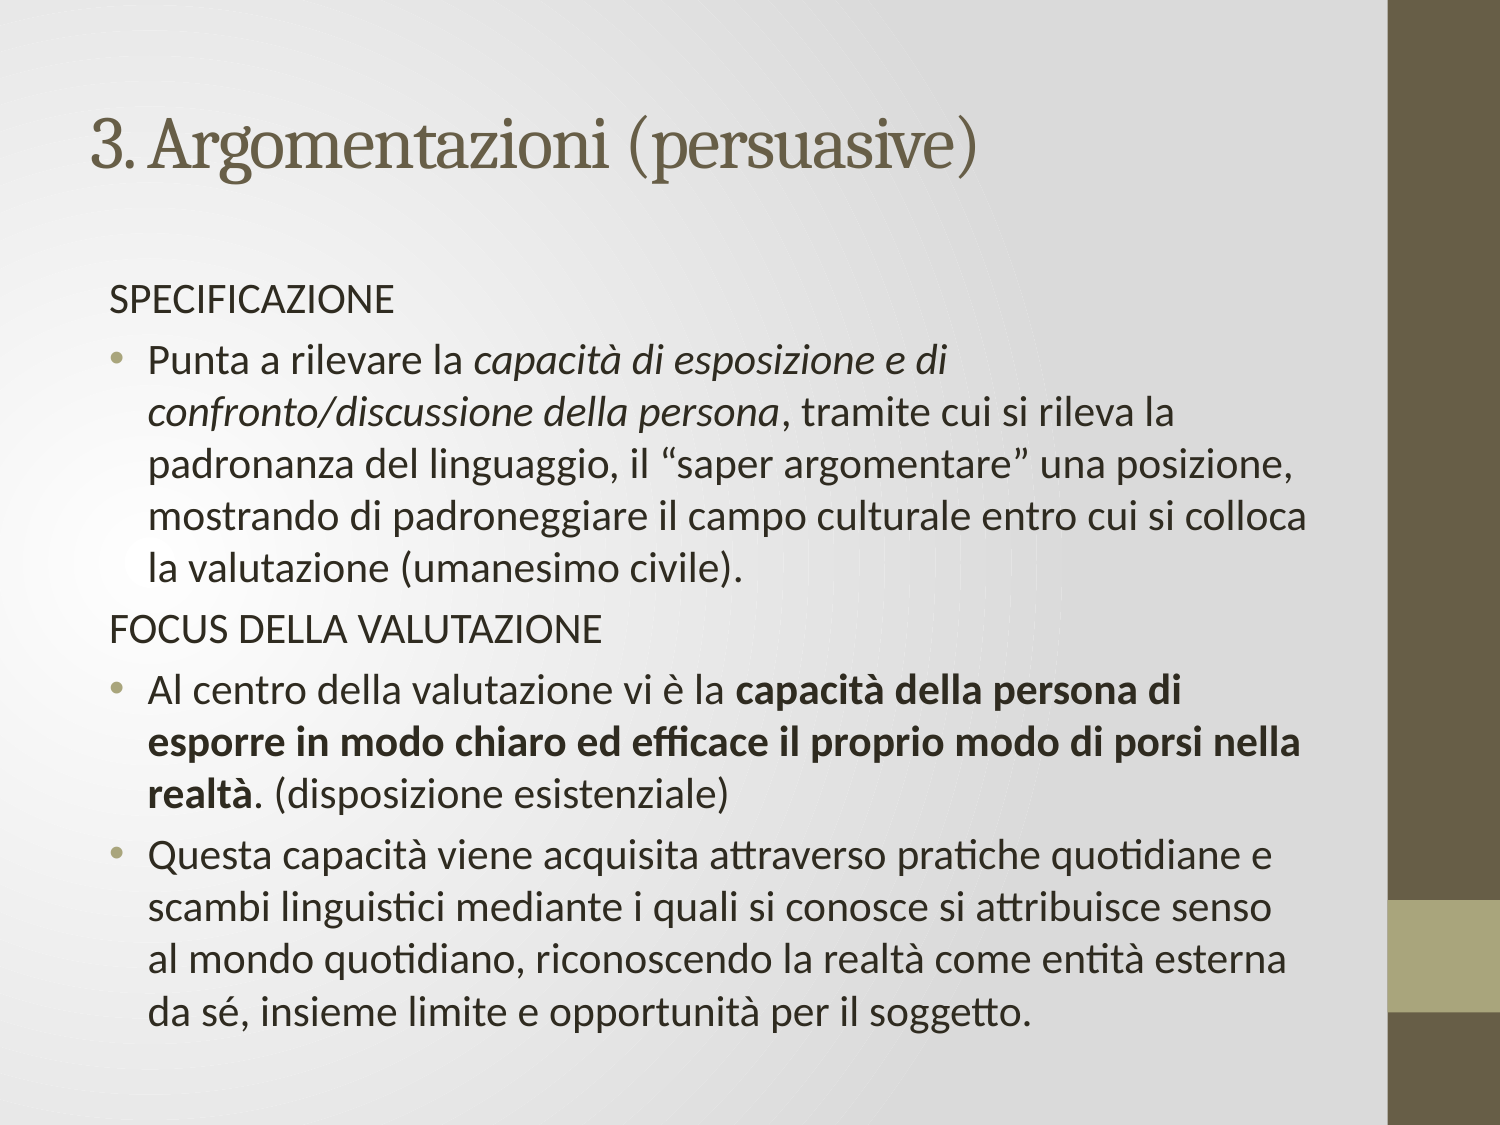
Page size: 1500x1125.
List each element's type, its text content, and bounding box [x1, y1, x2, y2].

title 3. Argomentazioni (persuasive) [75, 45, 1325, 233]
list SPECIFICAZIONE Punta a rilevare la capacità di esposizione e di confronto/discussione della persona, tramite cui si rileva la padronanza del linguaggio, il “saper argomentare” una posizione, mostrando di padroneggiare il campo culturale entro cui si colloca la valutazione (umanesimo civile). FOCUS DELLA VALUTAZIONE Al centro della valutazione vi è la capacità della persona di esporre in modo chiaro ed efficace il proprio modo di porsi nella realtà. (disposizione esistenziale) Questa capacità viene acquisita attraverso pratiche quotidiane e scambi linguistici mediante i quali si conosce si attribuisce senso al mondo quotidiano, riconoscendo la realtà come entità esterna da sé, insieme limite e opportunità per il soggetto. [75, 262, 1325, 1050]
